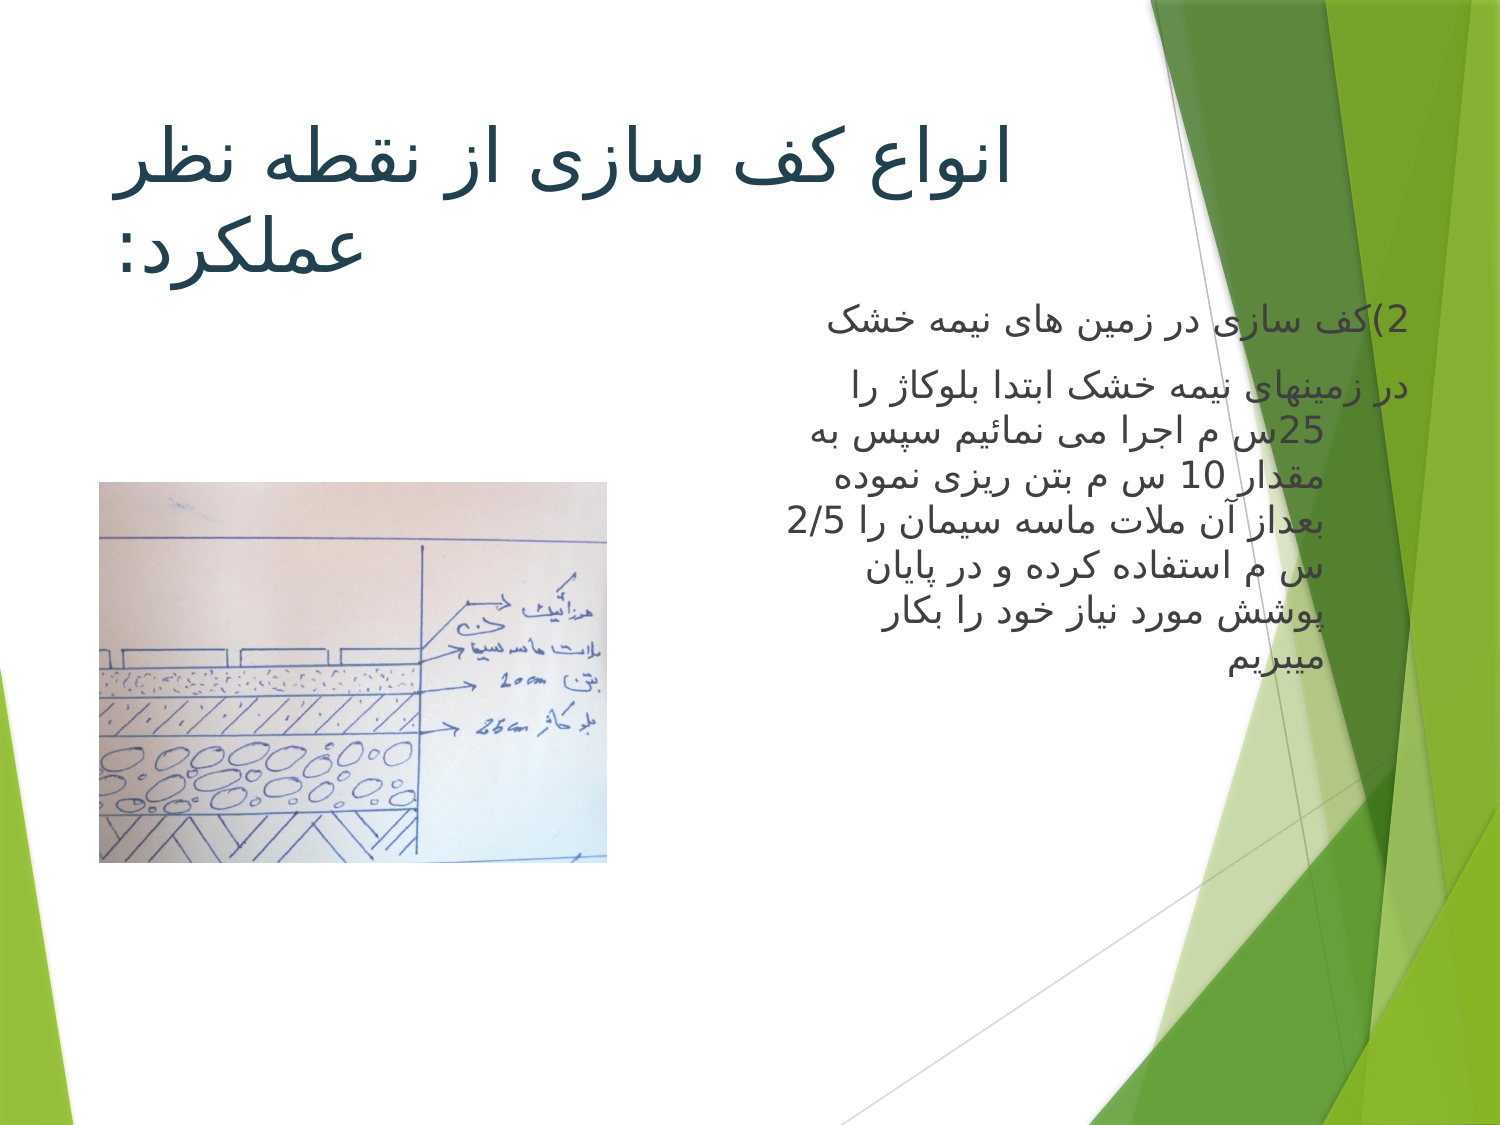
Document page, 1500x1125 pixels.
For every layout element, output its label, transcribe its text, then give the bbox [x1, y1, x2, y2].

title انواع کف سازی از نقطه نظر عملکرد: [99, 99, 1142, 317]
list 2)کف سازی در زمین های نیمه خشک در زمینهای نیمه خشک ابتدا بلوکاژ را 25س م اجرا می نمائیم سپس به مقدار 10 س م بتن ریزی نموده بعداز آن ملات ماسه سیمان را 2/5 س م استفاده کرده و در پایان پوشش مورد نیاز خود را بکار میبریم [762, 287, 1425, 1030]
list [99, 482, 607, 864]
